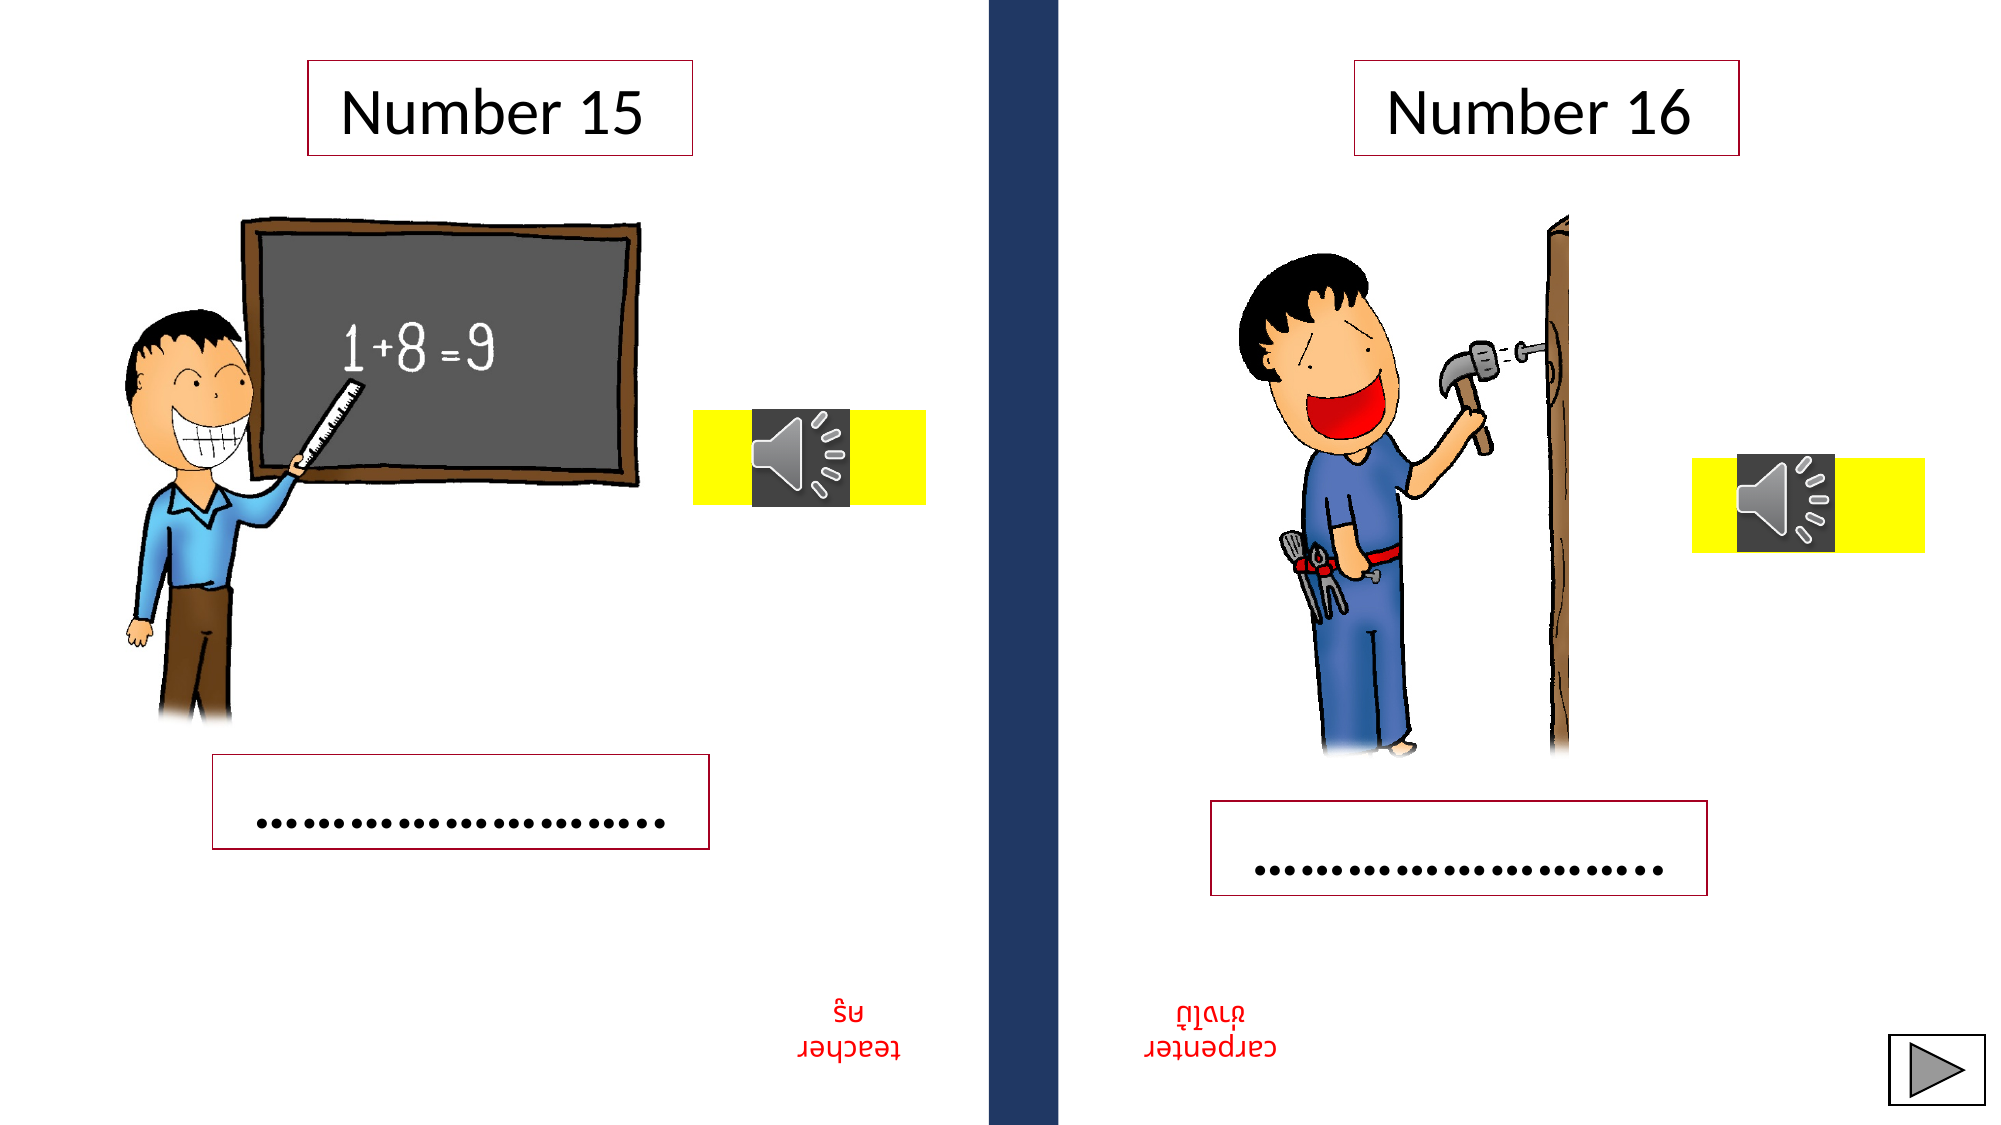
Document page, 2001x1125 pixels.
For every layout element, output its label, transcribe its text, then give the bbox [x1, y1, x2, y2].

picture [1226, 198, 1569, 760]
text_box Number 16 [1354, 60, 1739, 156]
picture [1735, 452, 1836, 553]
text_box …………………….. [212, 754, 709, 850]
table_header [693, 410, 750, 505]
text_box [1888, 1034, 1986, 1106]
text_box teacher ครู [753, 993, 945, 1078]
table_header [1836, 458, 1925, 553]
picture [750, 407, 851, 508]
text_box carpenter ช่างไม้ [1115, 993, 1307, 1078]
table_header [1692, 458, 1735, 553]
text_box …………………….. [1210, 800, 1708, 896]
table_header [851, 410, 926, 505]
picture [38, 203, 653, 728]
text_box [988, 0, 1059, 1125]
text_box Number 15 [308, 60, 693, 156]
